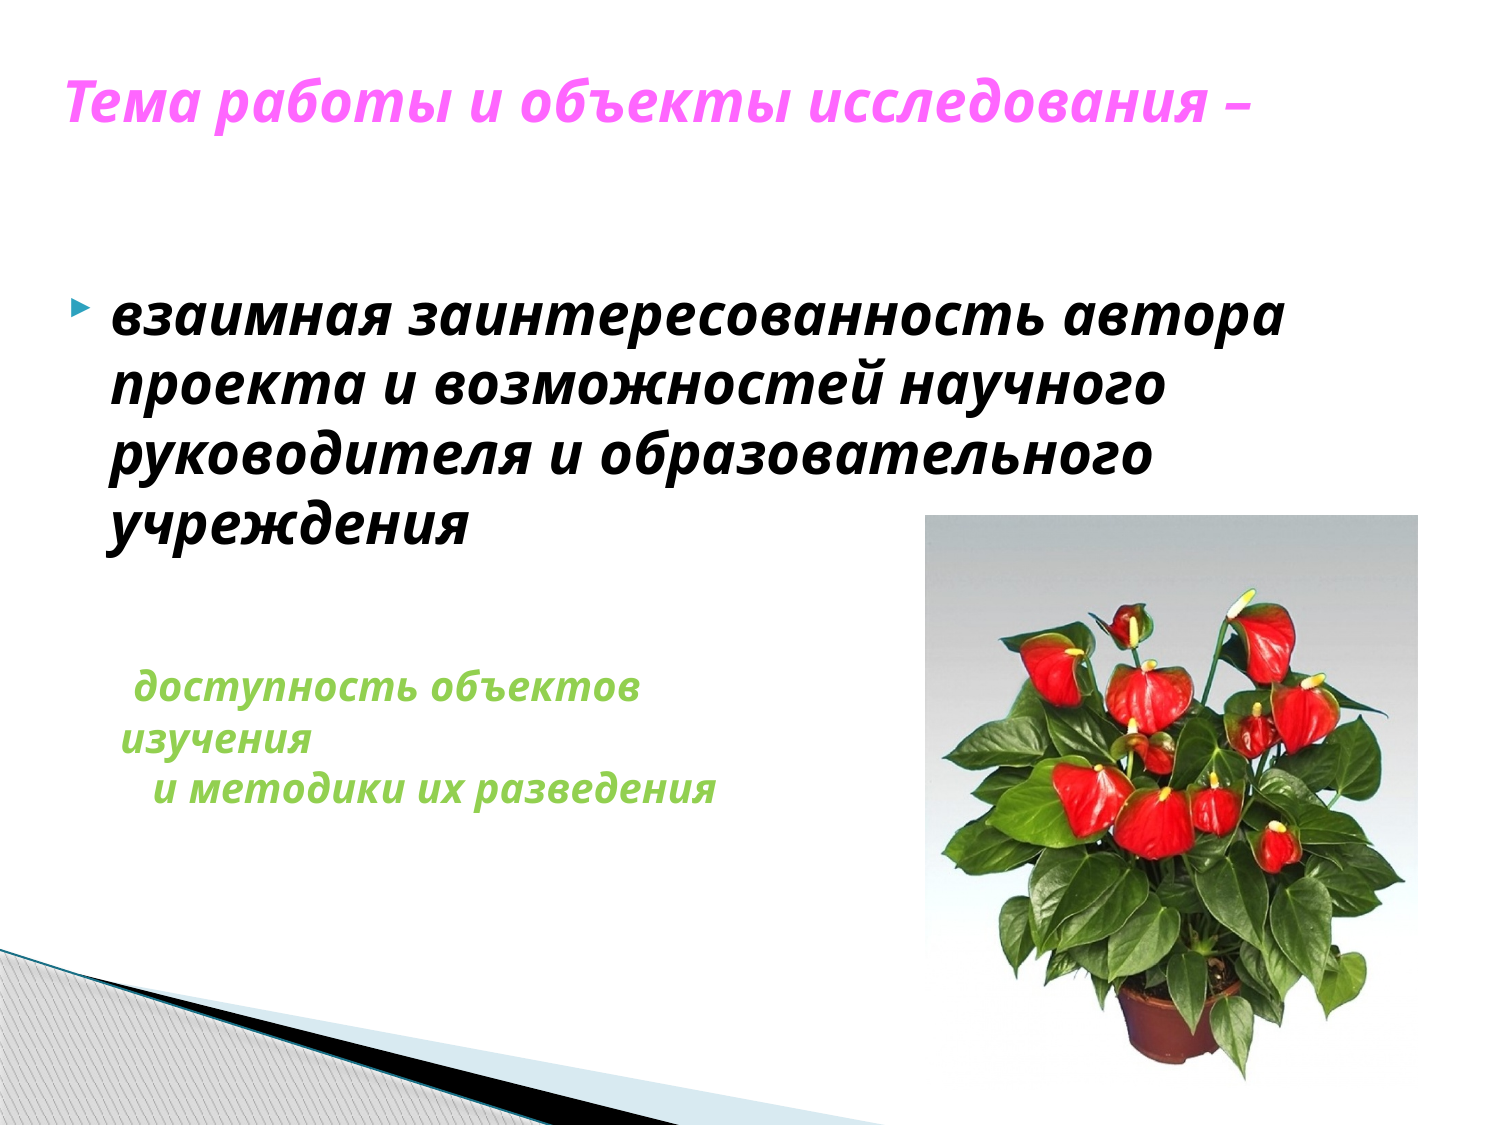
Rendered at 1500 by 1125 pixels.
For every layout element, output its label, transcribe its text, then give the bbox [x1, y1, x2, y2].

picture [925, 515, 1419, 1091]
text_box доступность объектов изучения и методики их разведения [105, 644, 856, 820]
title Тема работы и объекты исследования – [35, 0, 1407, 269]
list взаимная заинтересованность автора проекта и возможностей научного руководителя и образовательного учреждения [35, 269, 1461, 1012]
